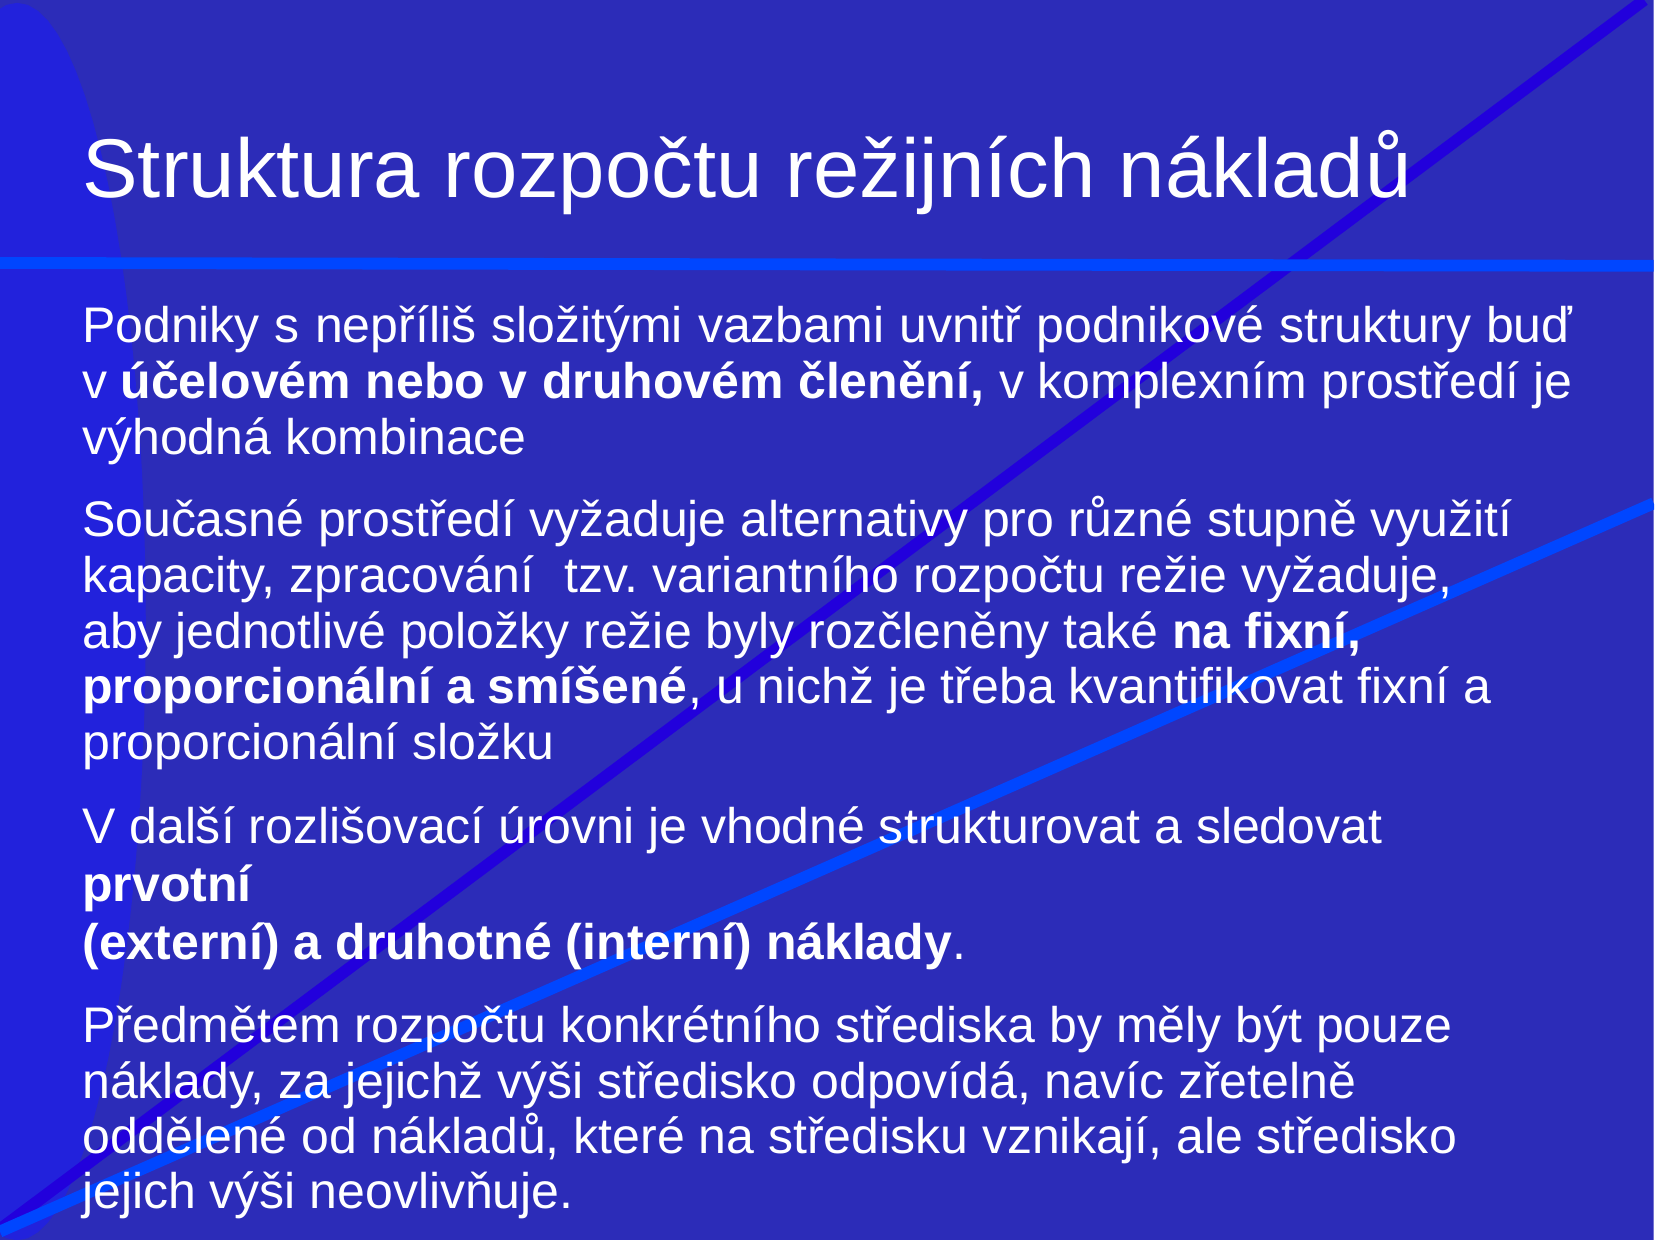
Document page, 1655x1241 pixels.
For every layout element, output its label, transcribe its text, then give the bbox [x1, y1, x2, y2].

title Struktura rozpočtu režijních nákladů [80, 64, 1574, 296]
list Podniky s nepříliš složitými vazbami uvnitř podnikové struktury buď v účelovém nebo v druhovém členění, v komplexním prostředí je výhodná kombinace Současné prostředí vyžaduje alternativy pro různé stupně využití kapacity, zpracování tzv. variantního rozpočtu režie vyžaduje, aby jednotlivé položky režie byly rozčleněny také na fixní, proporcionální a smíšené, u nichž je třeba kvantifikovat fixní a proporcionální složku V další rozlišovací úrovni je vhodné strukturovat a sledovat prvotní (externí) a druhotné (interní) náklady. Předmětem rozpočtu konkrétního střediska by měly být pouze náklady, za jejichž výši středisko odpovídá, navíc zřetelně oddělené od nákladů, které na středisku vznikají, ale středisko jejich výši neovlivňuje. [80, 296, 1574, 1220]
